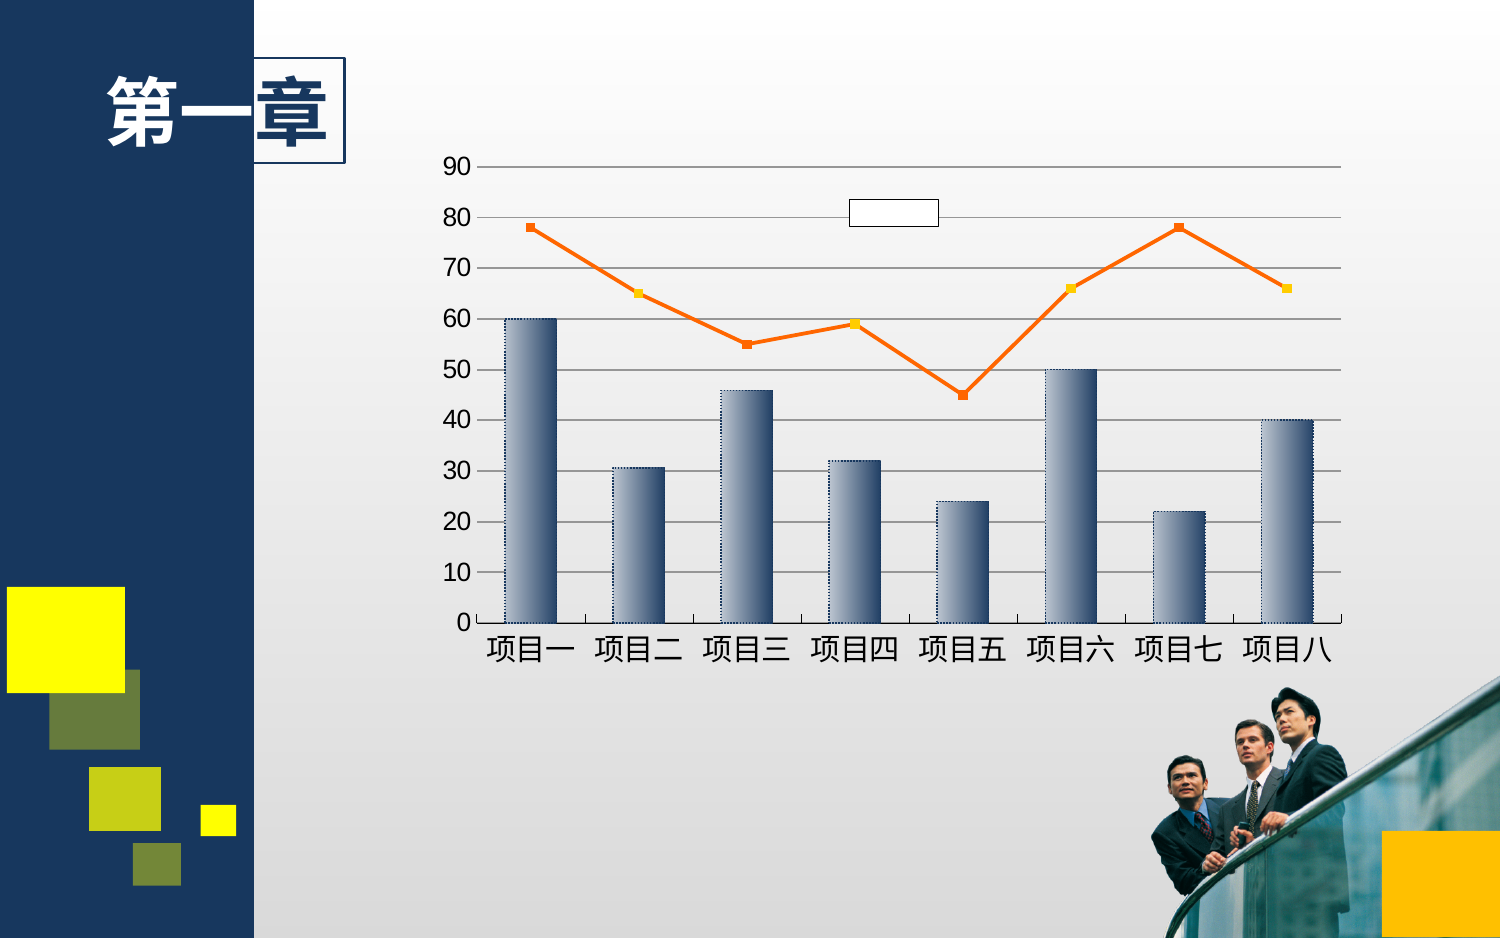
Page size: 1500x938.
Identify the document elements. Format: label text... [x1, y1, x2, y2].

text_box [87, 765, 163, 833]
text_box [5, 585, 127, 695]
text_box 第一章 [89, 58, 345, 164]
picture [1151, 674, 1500, 938]
text_box [256, 0, 1500, 938]
text_box [131, 841, 183, 888]
text_box [199, 803, 238, 838]
text_box [47, 667, 142, 752]
chart [418, 124, 1355, 710]
text_box [0, 0, 256, 938]
